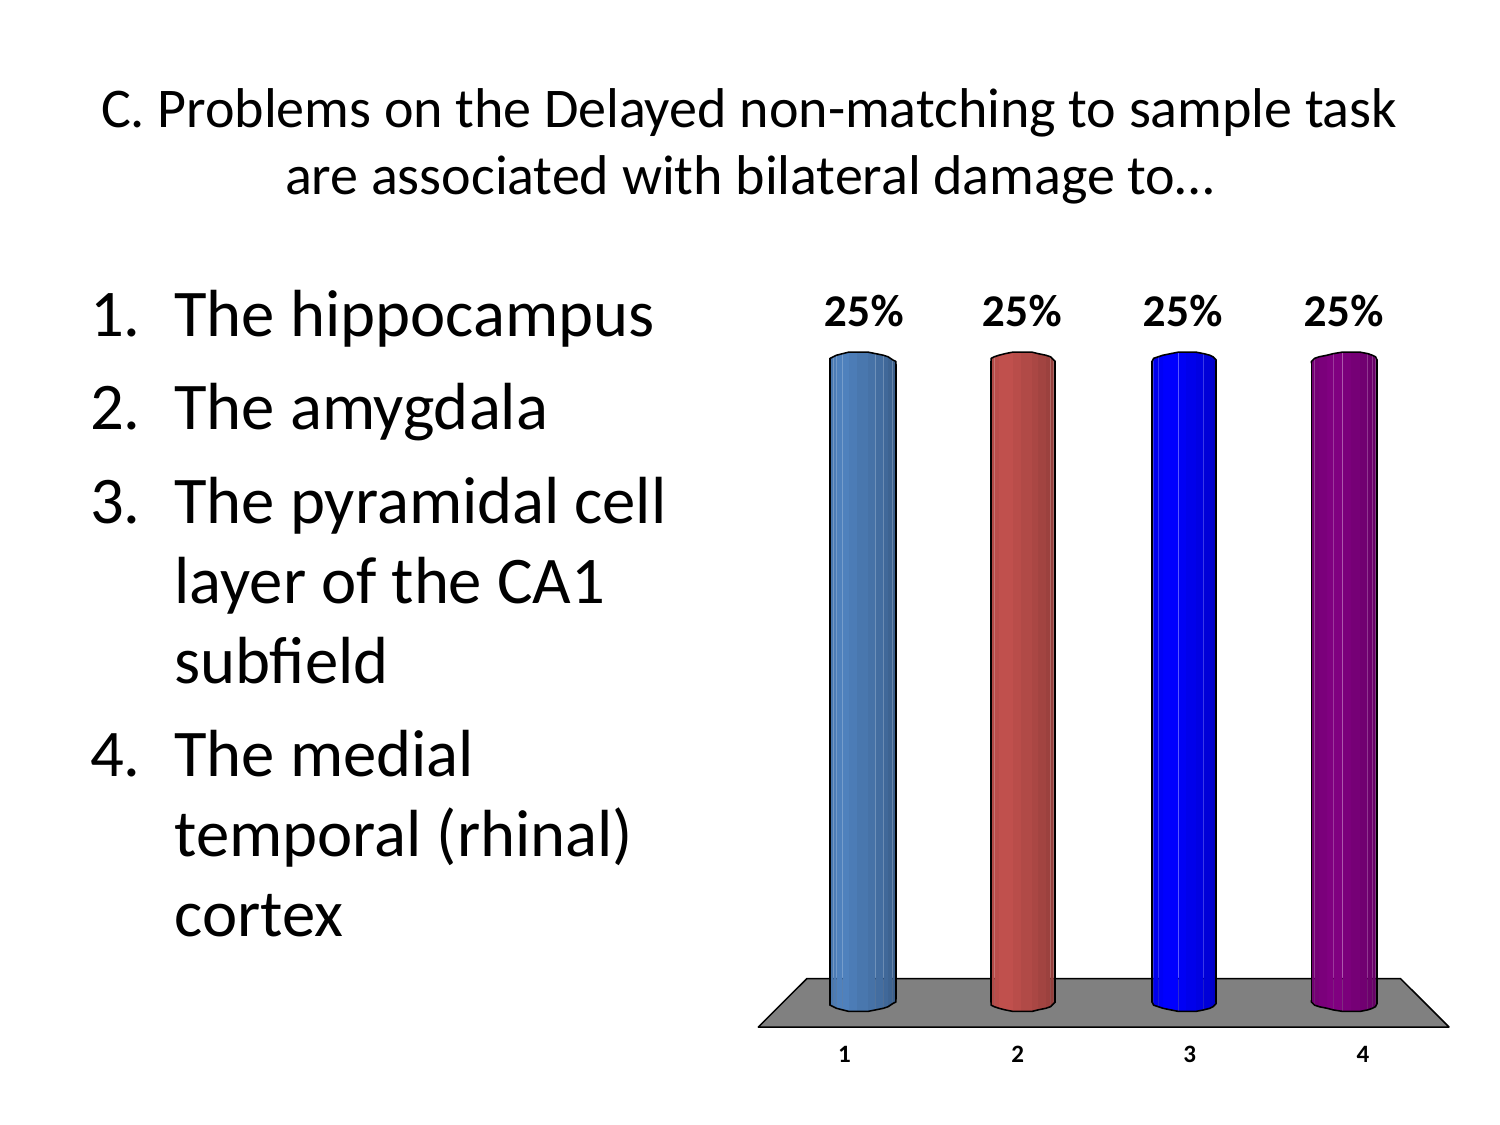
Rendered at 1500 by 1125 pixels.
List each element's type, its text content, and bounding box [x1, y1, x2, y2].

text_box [739, 270, 1490, 1115]
title C. Problems on the Delayed non-matching to sample task are associated with bilateral damage to… [75, 45, 1425, 233]
list The hippocampus The amygdala The pyramidal cell layer of the CA1 subfield The medial temporal (rhinal) cortex [75, 262, 750, 1005]
